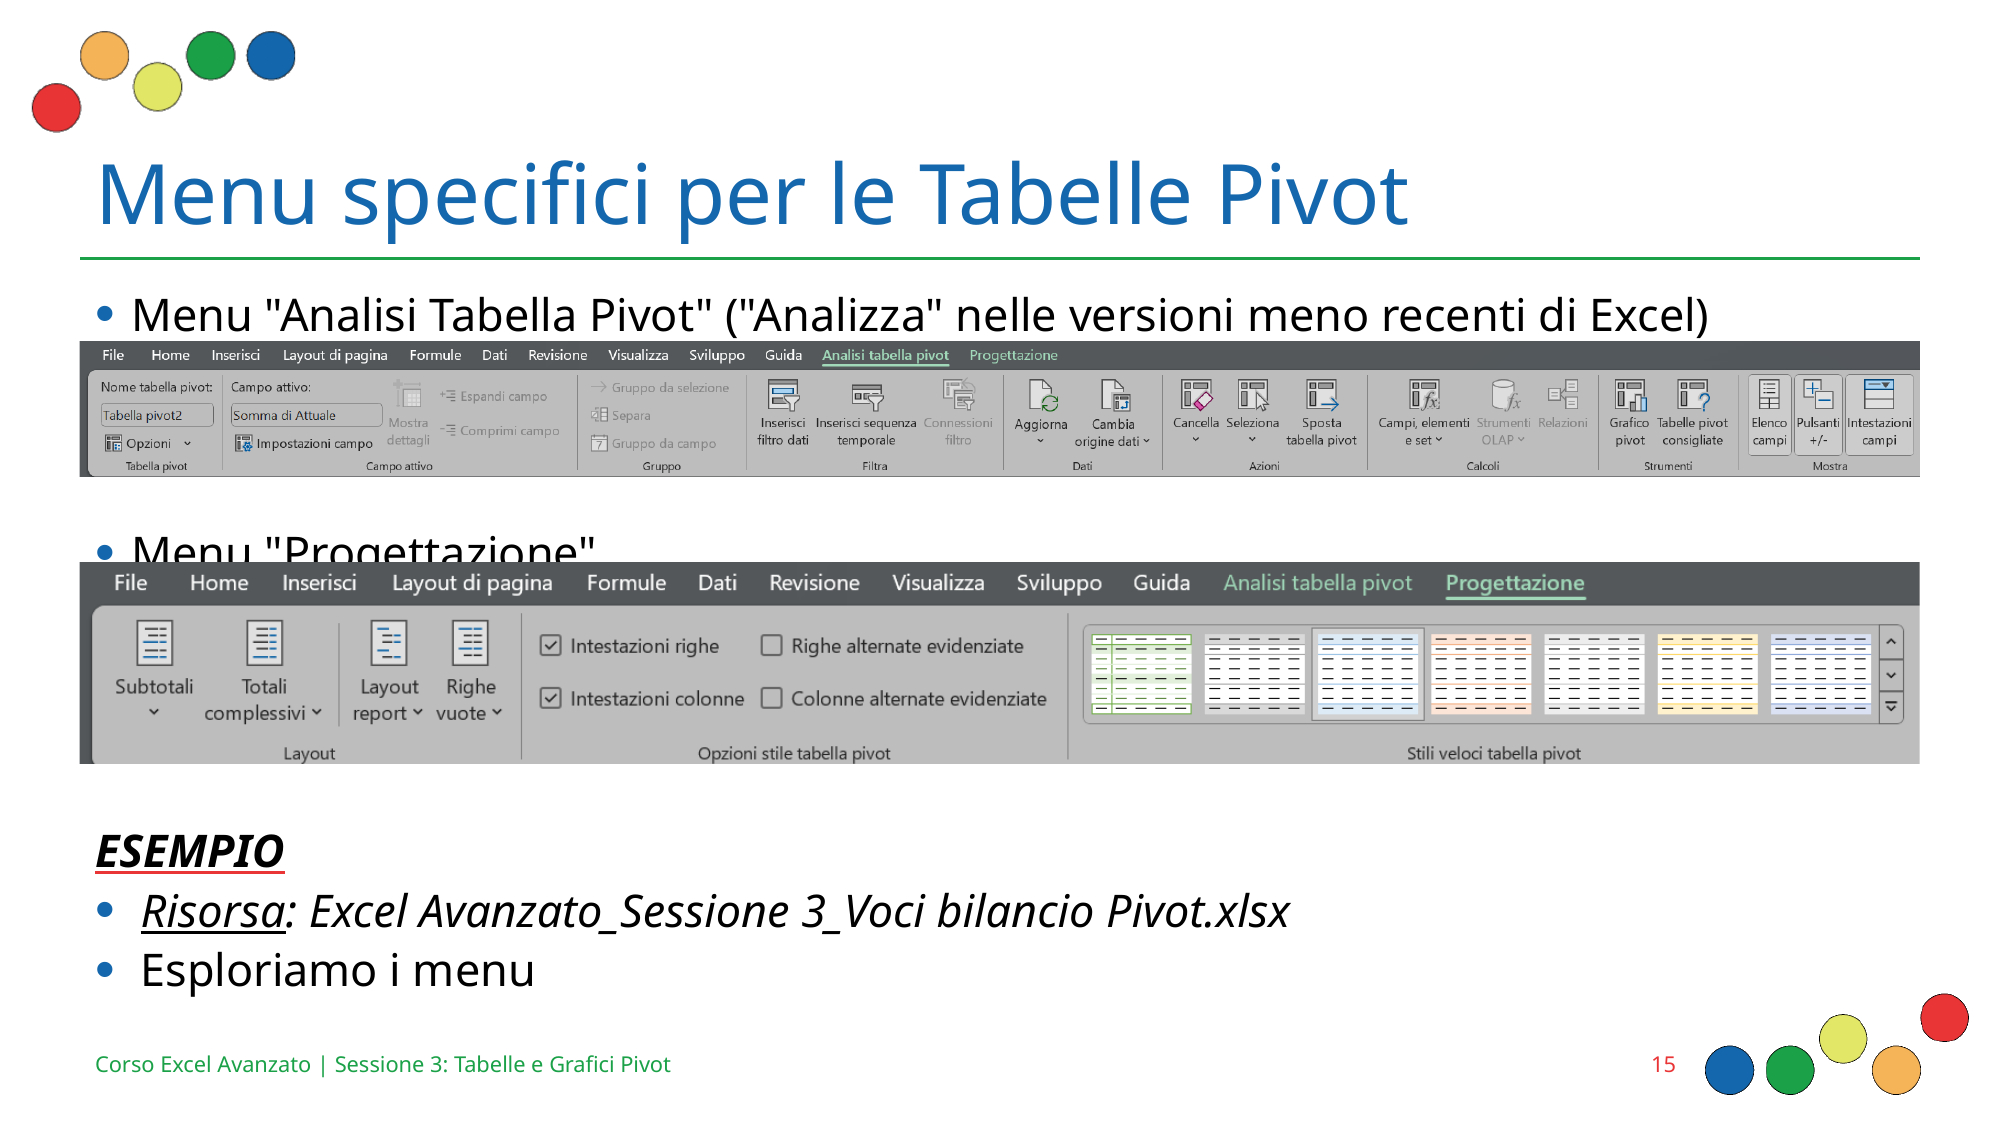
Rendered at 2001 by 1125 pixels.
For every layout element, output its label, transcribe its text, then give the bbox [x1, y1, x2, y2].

picture [1704, 990, 1971, 1096]
slide_number 15 [1583, 1035, 1692, 1096]
footer Corso Excel Avanzato | Sessione 3: Tabelle e Grafici Pivot [80, 1035, 1571, 1096]
picture [79, 562, 1920, 764]
picture [29, 30, 295, 135]
list Menu "Analisi Tabella Pivot" ("Analizza" nelle versioni meno recenti di Excel) Menu "Progettazione" ESEMPIO Risorsa: Excel Avanzato_Sessione 3_Voci bilancio Pivot.xlsx Esploriamo i menu [80, 477, 1920, 562]
list Menu "Analisi Tabella Pivot" ("Analizza" nelle versioni meno recenti di Excel) Menu "Progettazione" ESEMPIO Risorsa: Excel Avanzato_Sessione 3_Voci bilancio Pivot.xlsx Esploriamo i menu [80, 764, 1920, 1011]
list Menu "Analisi Tabella Pivot" ("Analizza" nelle versioni meno recenti di Excel) Menu "Progettazione" ESEMPIO Risorsa: Excel Avanzato_Sessione 3_Voci bilancio Pivot.xlsx Esploriamo i menu [80, 278, 1920, 340]
picture [79, 340, 1921, 477]
title Menu specifici per le Tabelle Pivot [80, 123, 1920, 259]
